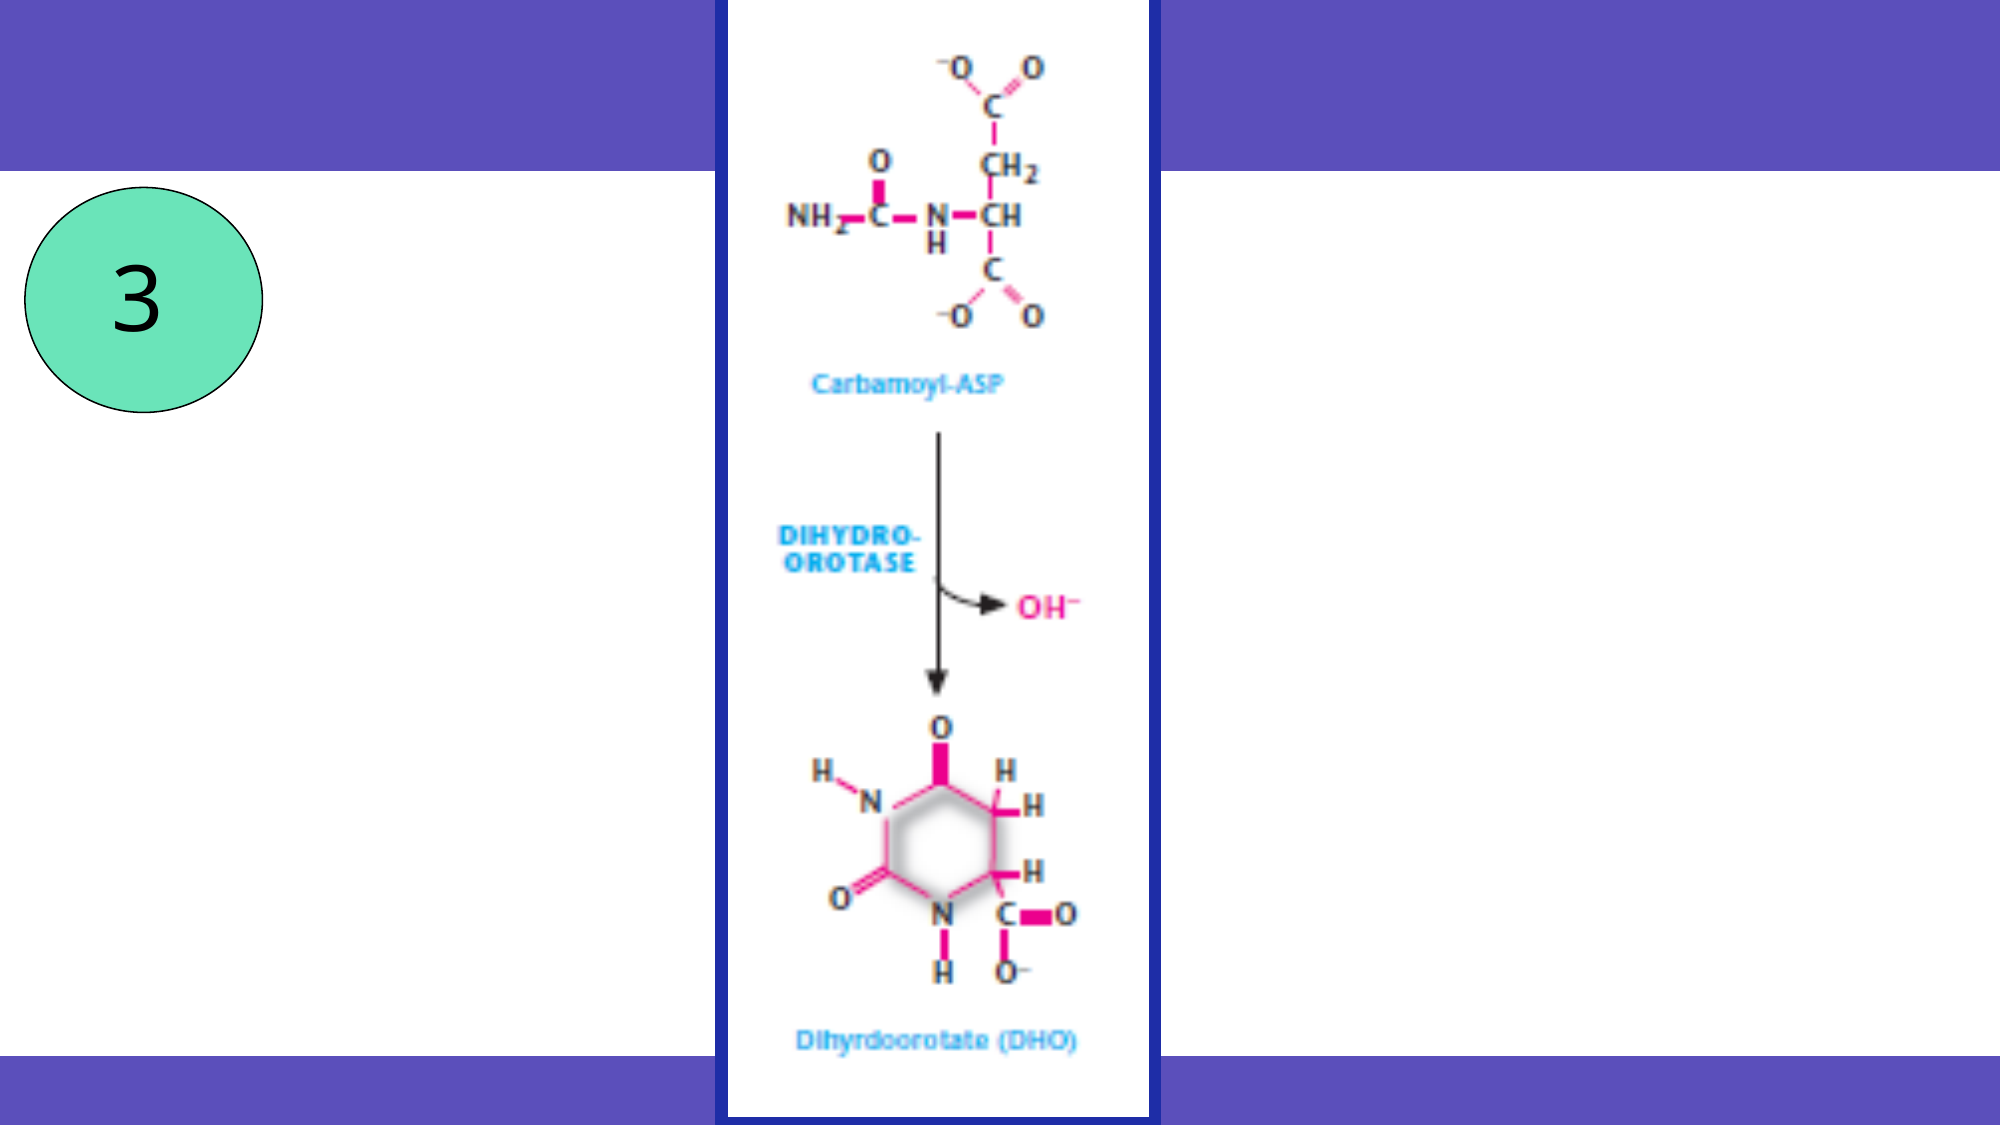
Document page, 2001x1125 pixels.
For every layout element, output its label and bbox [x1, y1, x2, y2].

text_box [24, 187, 263, 413]
picture [0, 0, 2000, 1125]
